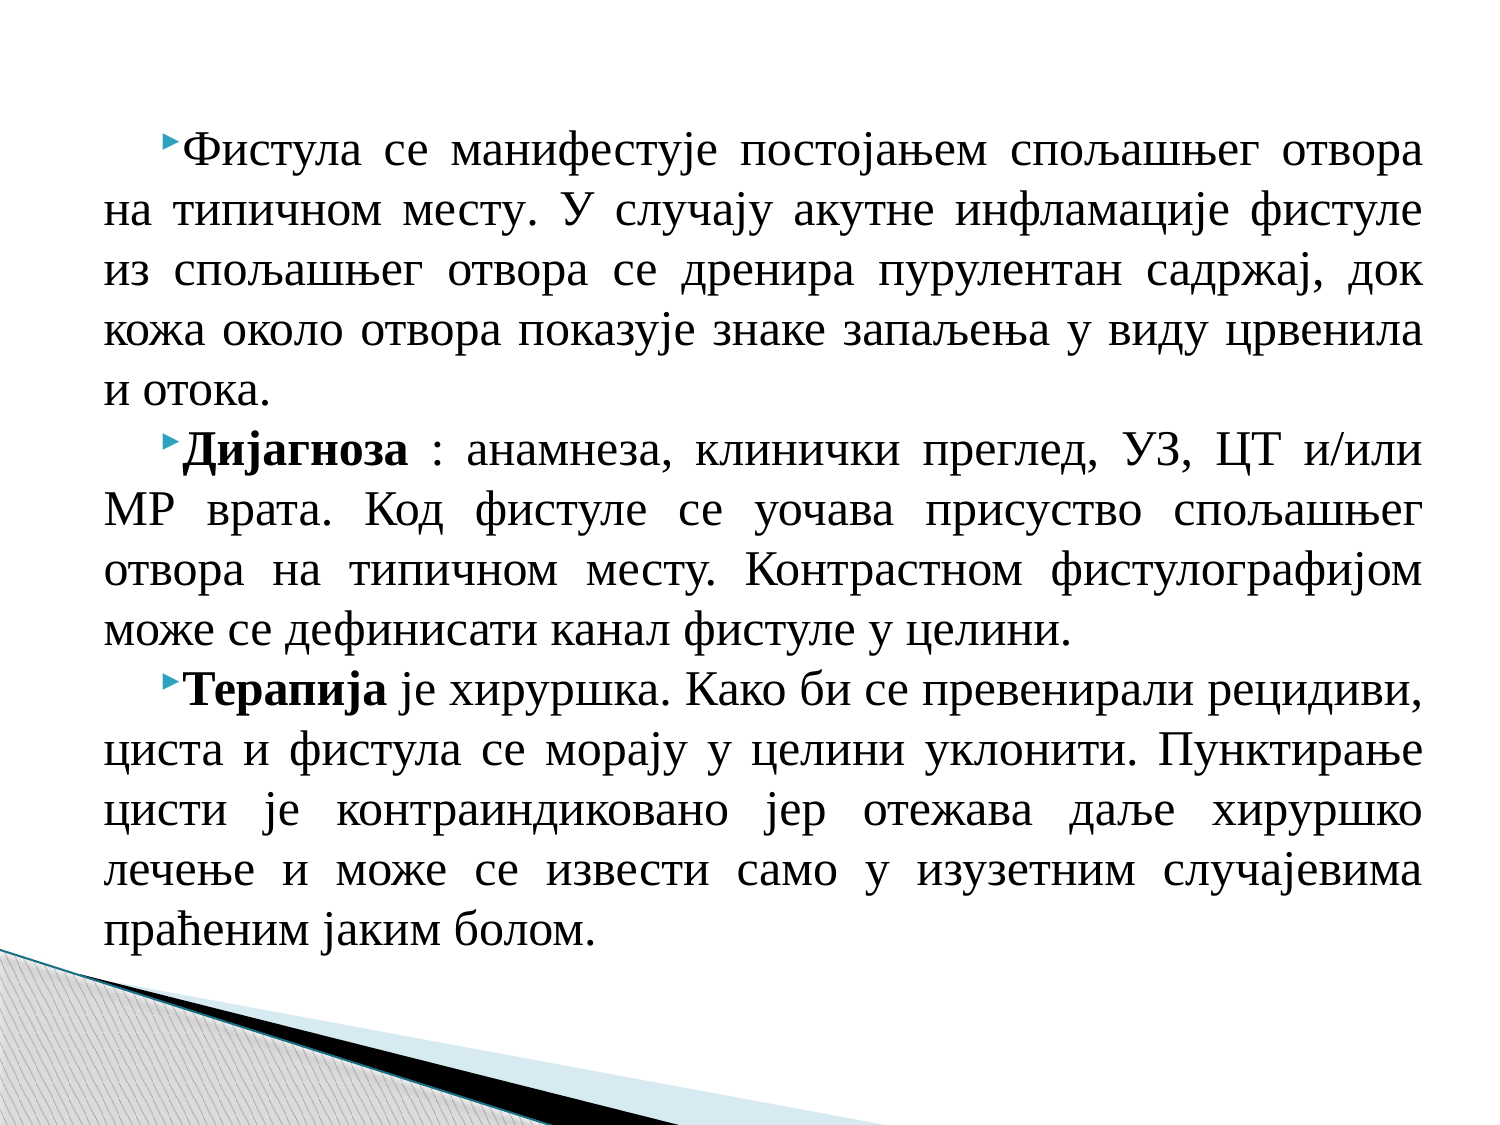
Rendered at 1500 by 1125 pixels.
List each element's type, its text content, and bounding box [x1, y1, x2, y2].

list Фистула се манифестује постојањем спољашњег отвора на типичном месту. У случају акутне инфламације фистуле из спољашњег отвора се дренира пурулентан садржај, док кожа около отвора показује знаке запаљења у виду црвенила и отока. Дијагноза : анамнеза, клинички преглед, УЗ, ЦТ и/или МР врата. Код фистуле се уочава присуство спољашњег отвора на типичном месту. Контрастном фистулографијом може се дефинисати канал фистуле у целини. Терапија је хируршка. Како би се превенирали рецидиви, циста и фистула се морају у целини уклонити. Пунктирање цисти је контраиндиковано јер отежава даље хируршко лечење и може се извести само у изузетним случајевима праћеним јаким болом. [88, 107, 1439, 1018]
